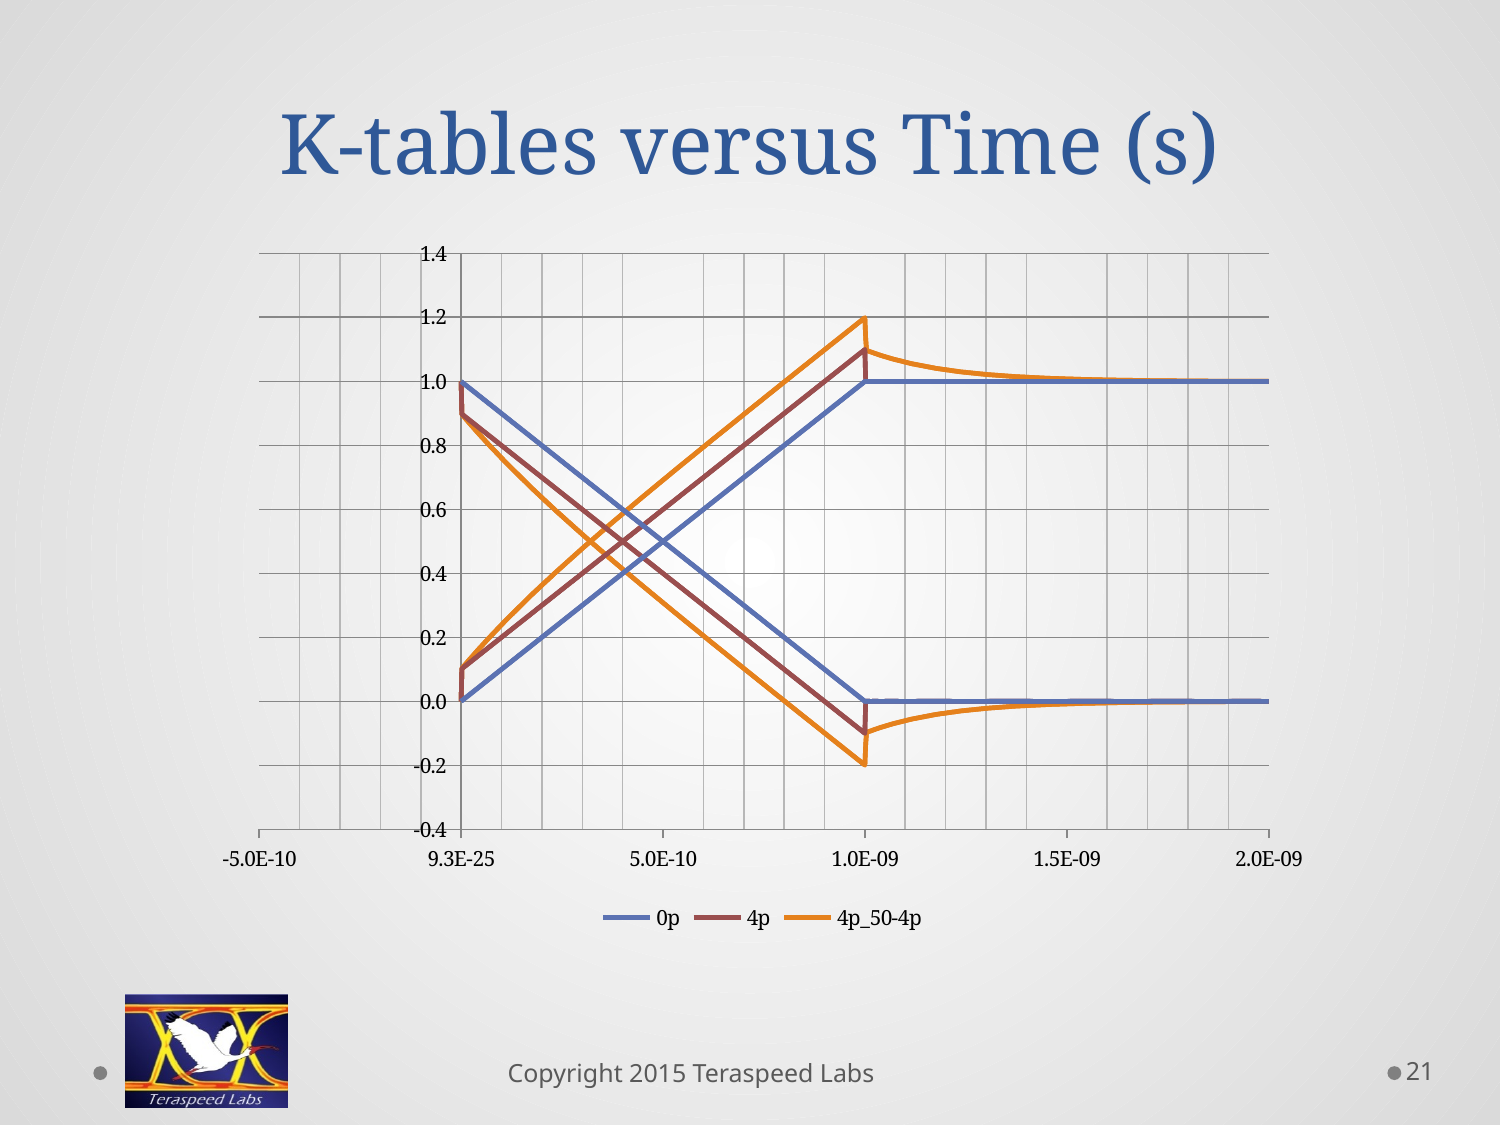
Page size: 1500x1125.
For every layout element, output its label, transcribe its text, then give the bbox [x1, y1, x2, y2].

chart [199, 224, 1326, 938]
picture [125, 994, 288, 1108]
footer Copyright 2015 Teraspeed Labs [500, 1044, 968, 1105]
slide_number 21 [1401, 1042, 1494, 1103]
title K-tables versus Time (s) [75, 0, 1425, 263]
